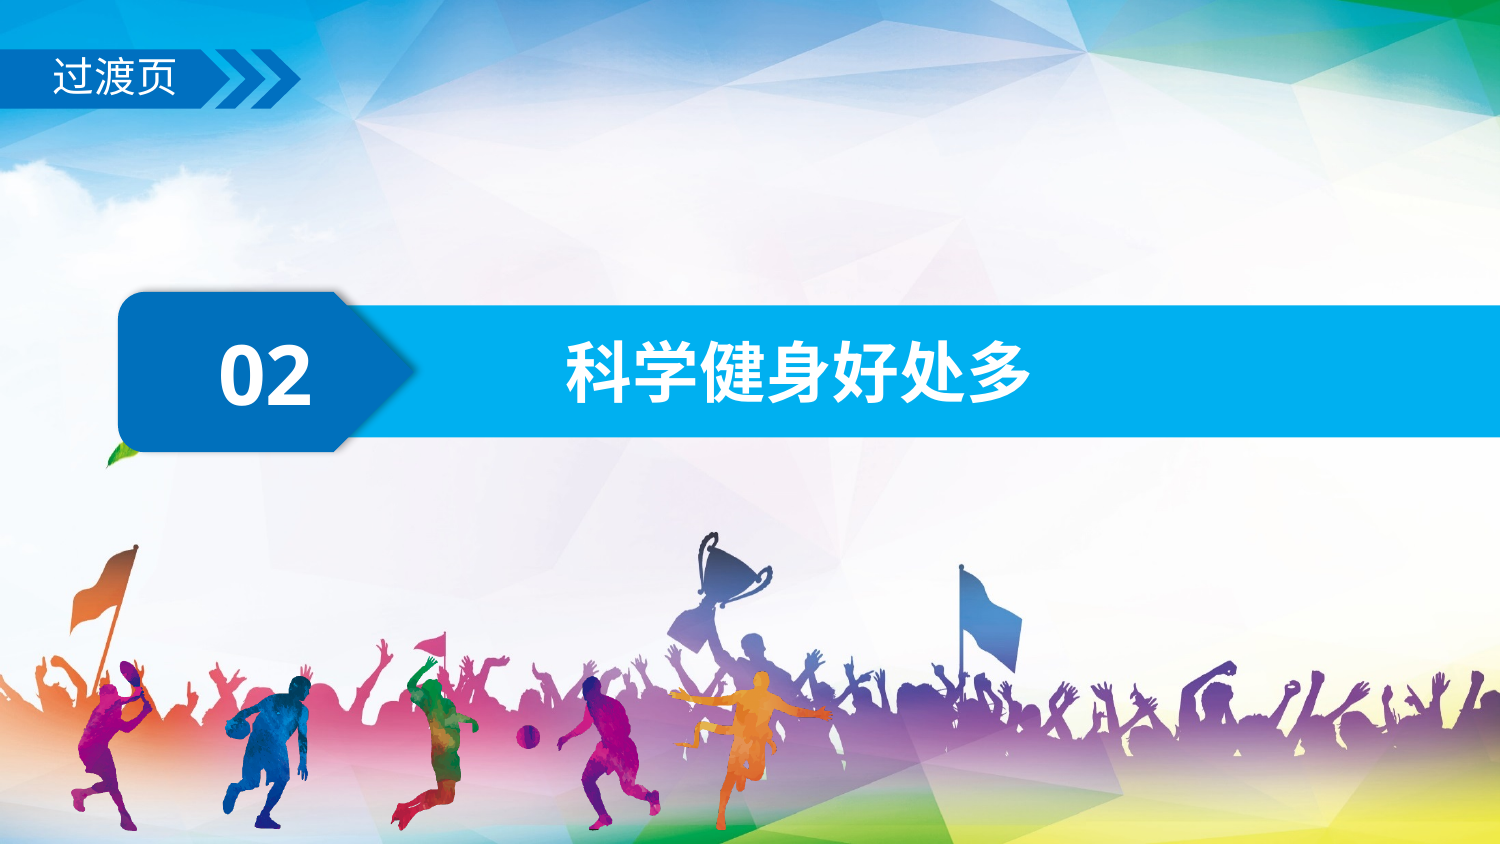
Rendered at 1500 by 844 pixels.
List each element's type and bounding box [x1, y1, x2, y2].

text_box [0, 0, 1500, 844]
text_box [300, 305, 1500, 438]
